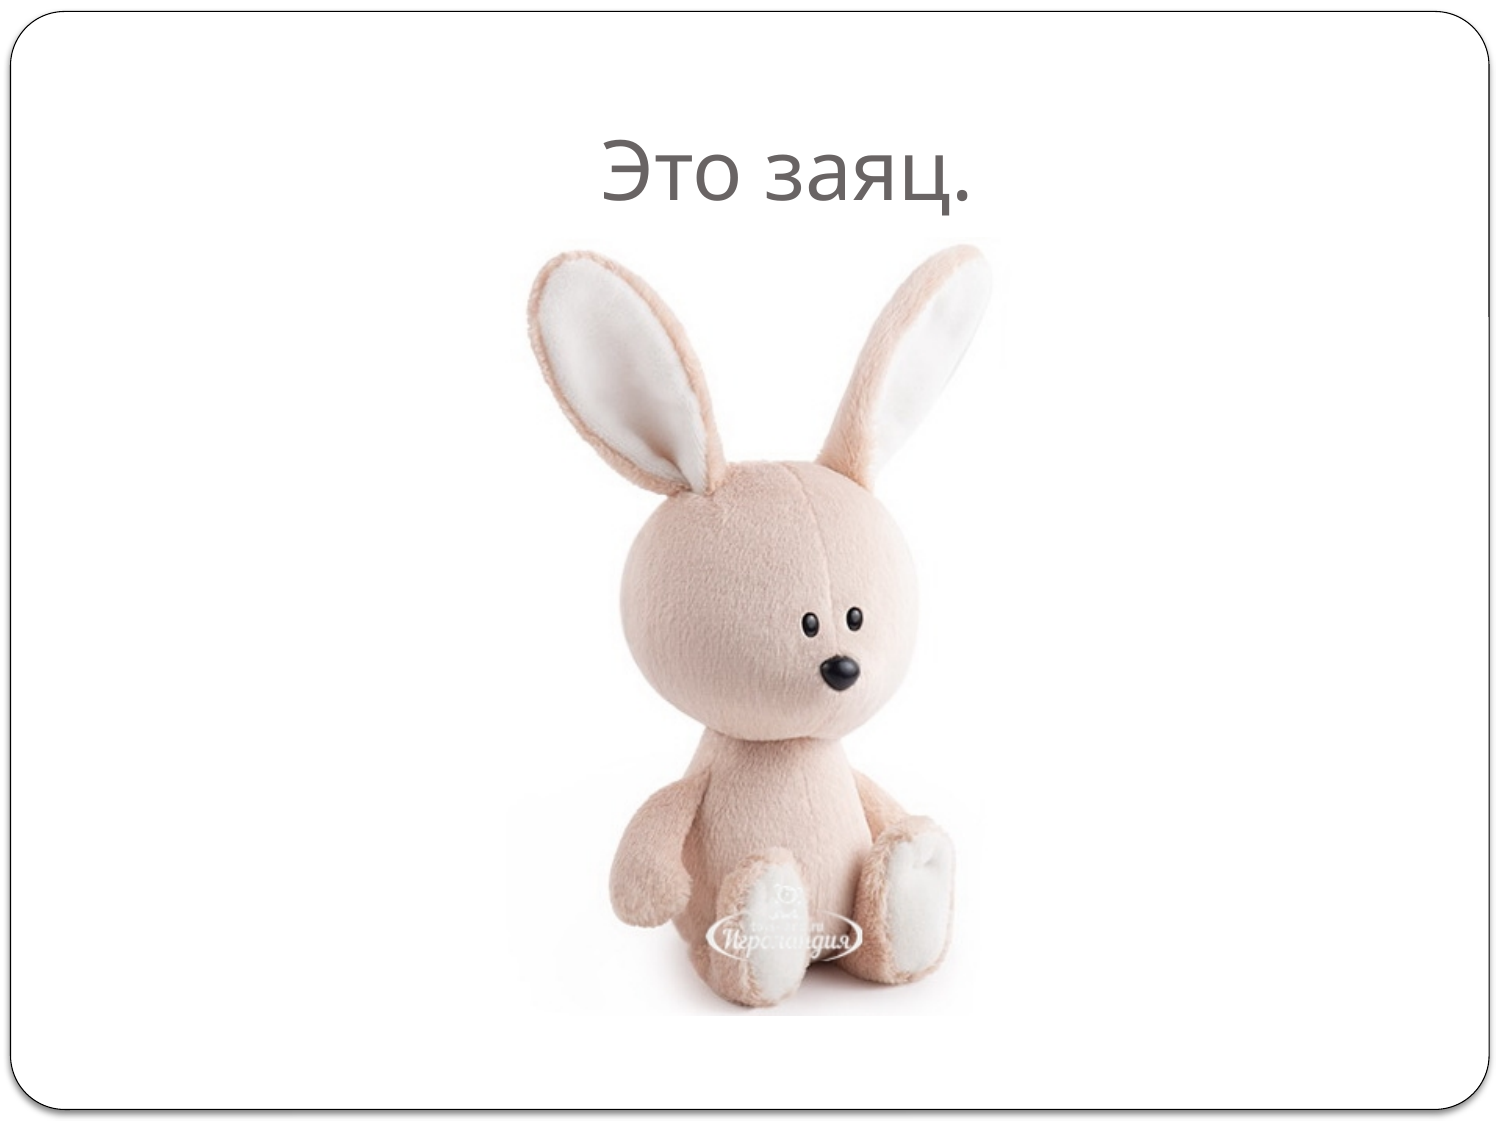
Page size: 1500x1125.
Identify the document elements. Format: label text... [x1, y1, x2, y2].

title Это заяц. [150, 45, 1425, 233]
picture [387, 237, 1166, 1016]
